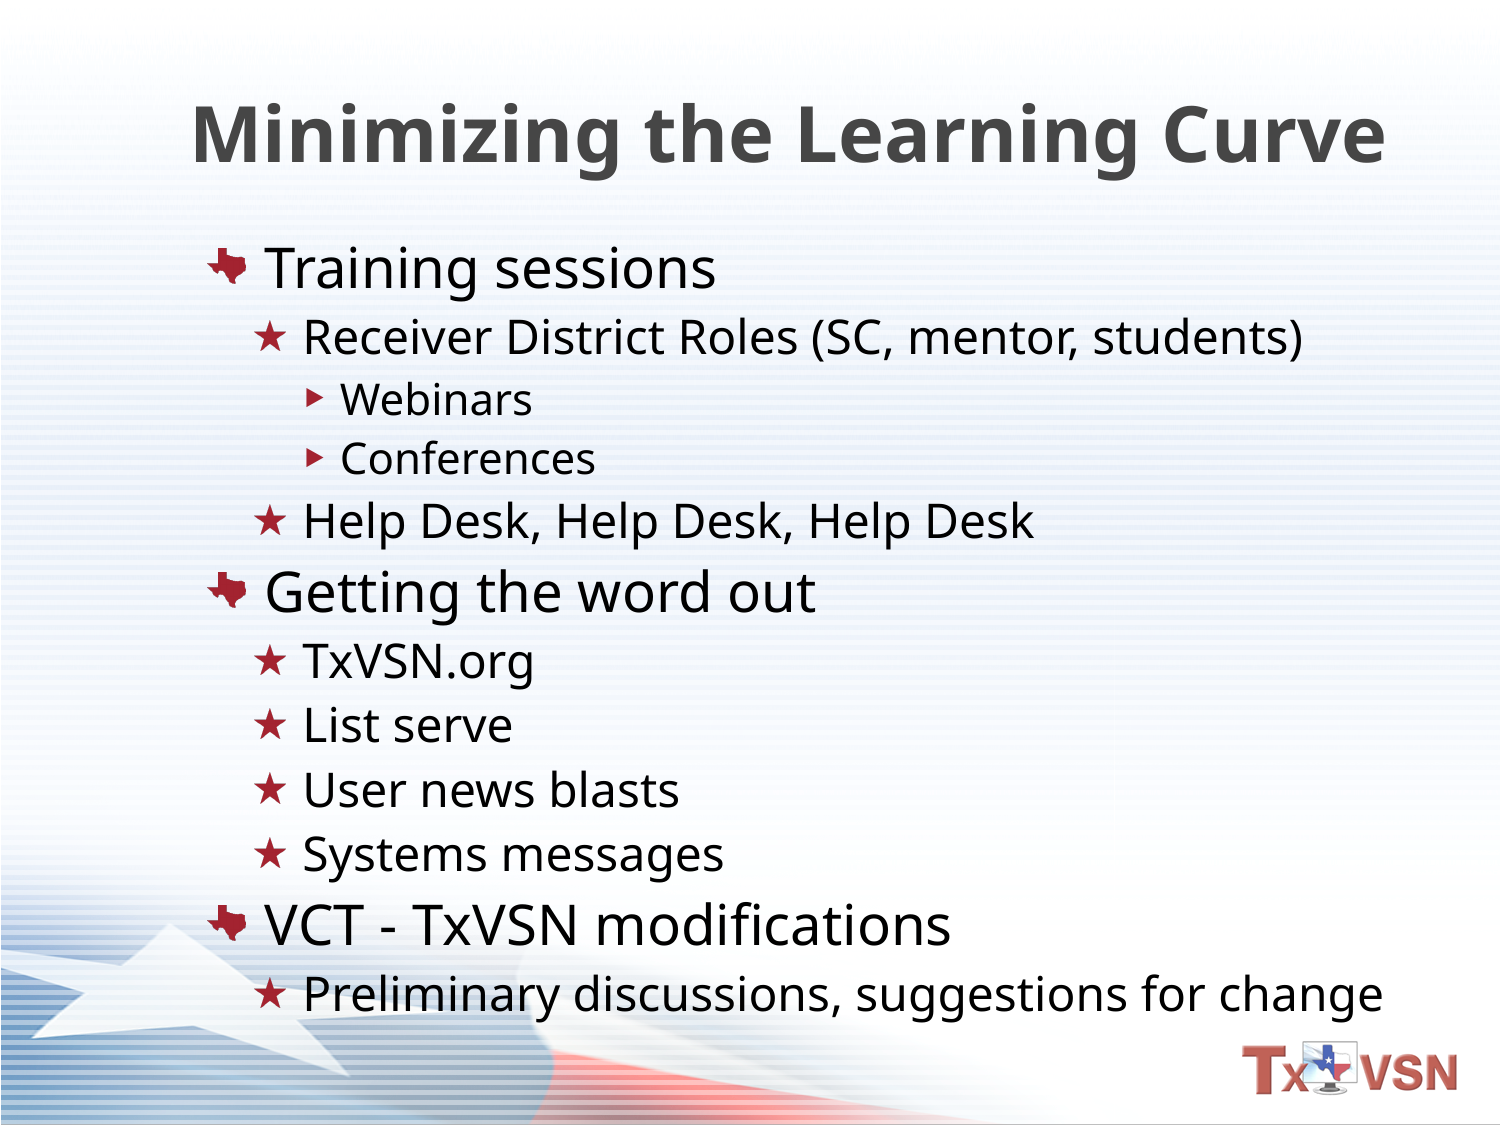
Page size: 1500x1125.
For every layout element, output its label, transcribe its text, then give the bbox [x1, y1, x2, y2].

title Minimizing the Learning Curve [174, 37, 1413, 225]
picture [0, 0, 1500, 1125]
list Training sessions Receiver District Roles (SC, mentor, students) Webinars Conferences Help Desk, Help Desk, Help Desk Getting the word out TxVSN.org List serve User news blasts Systems messages VCT - TxVSN modifications Preliminary discussions, suggestions for change [174, 225, 1413, 1038]
